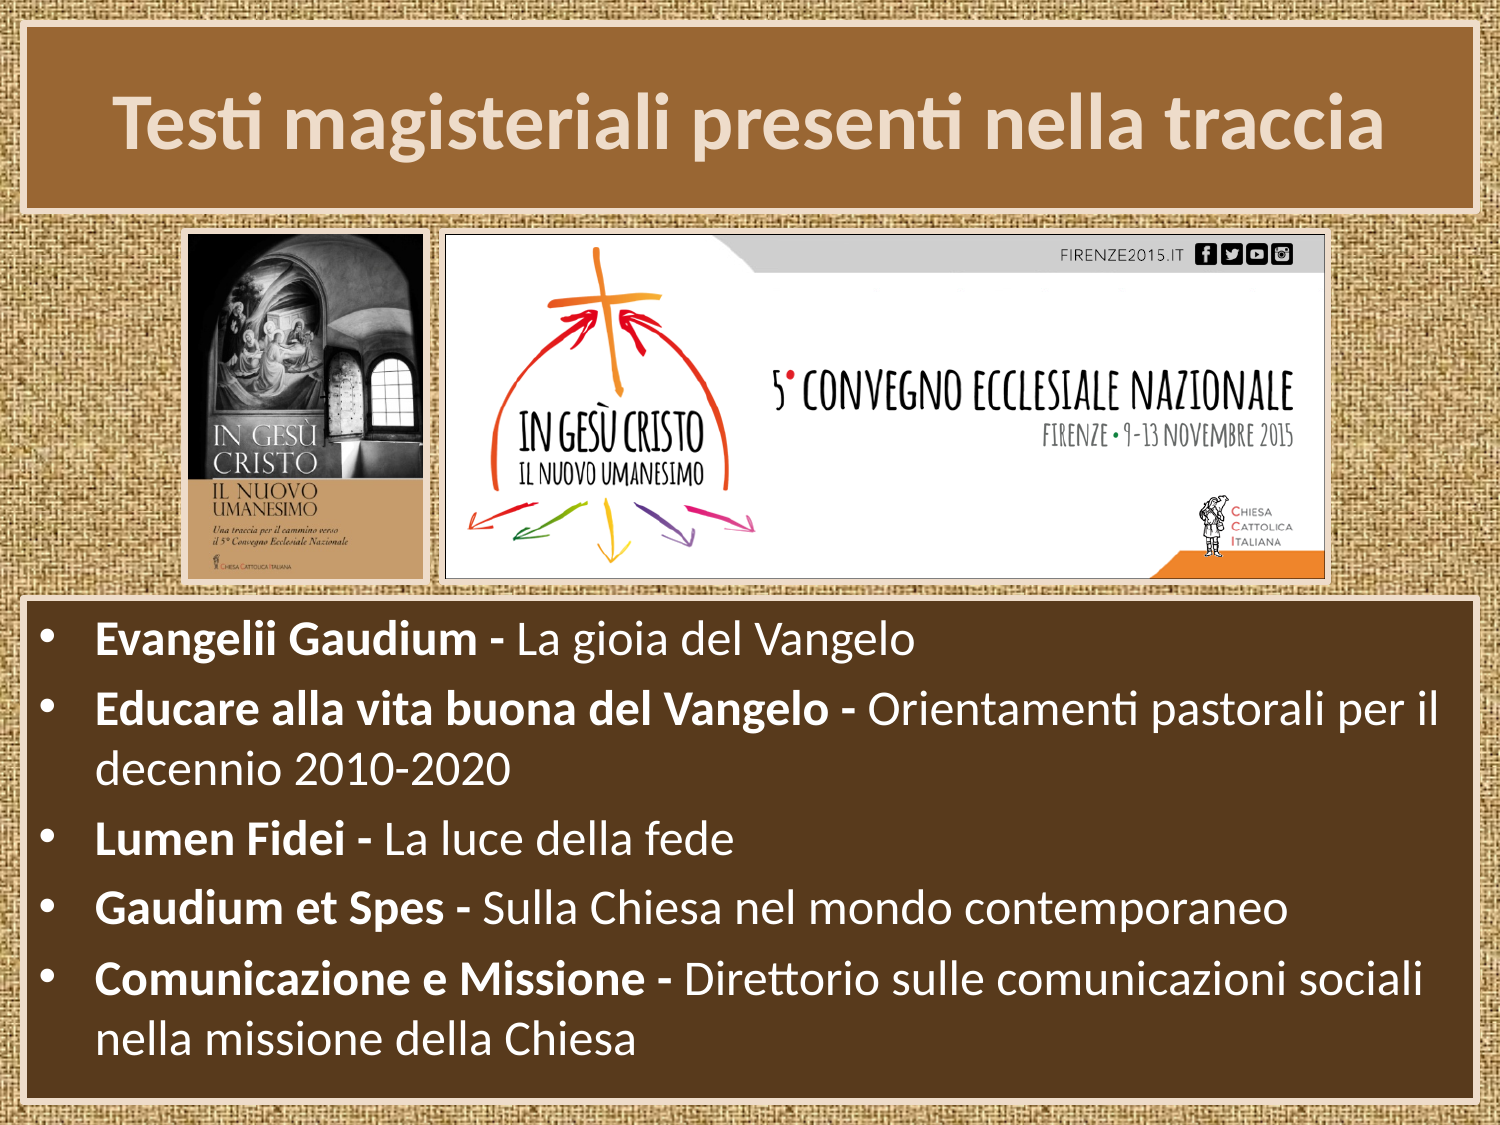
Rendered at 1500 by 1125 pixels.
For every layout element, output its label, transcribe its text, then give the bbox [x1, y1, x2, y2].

picture [0, 0, 1500, 1125]
list Evangelii Gaudium - La gioia del Vangelo Educare alla vita buona del Vangelo - Orientamenti pastorali per il decennio 2010-2020 Lumen Fidei - La luce della fede Gaudium et Spes - Sulla Chiesa nel mondo contemporaneo Comunicazione e Missione - Direttorio sulle comunicazioni sociali nella missione della Chiesa [23, 597, 1477, 1102]
title Testi magisteriali presenti nella traccia [23, 23, 1477, 211]
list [445, 234, 1325, 579]
